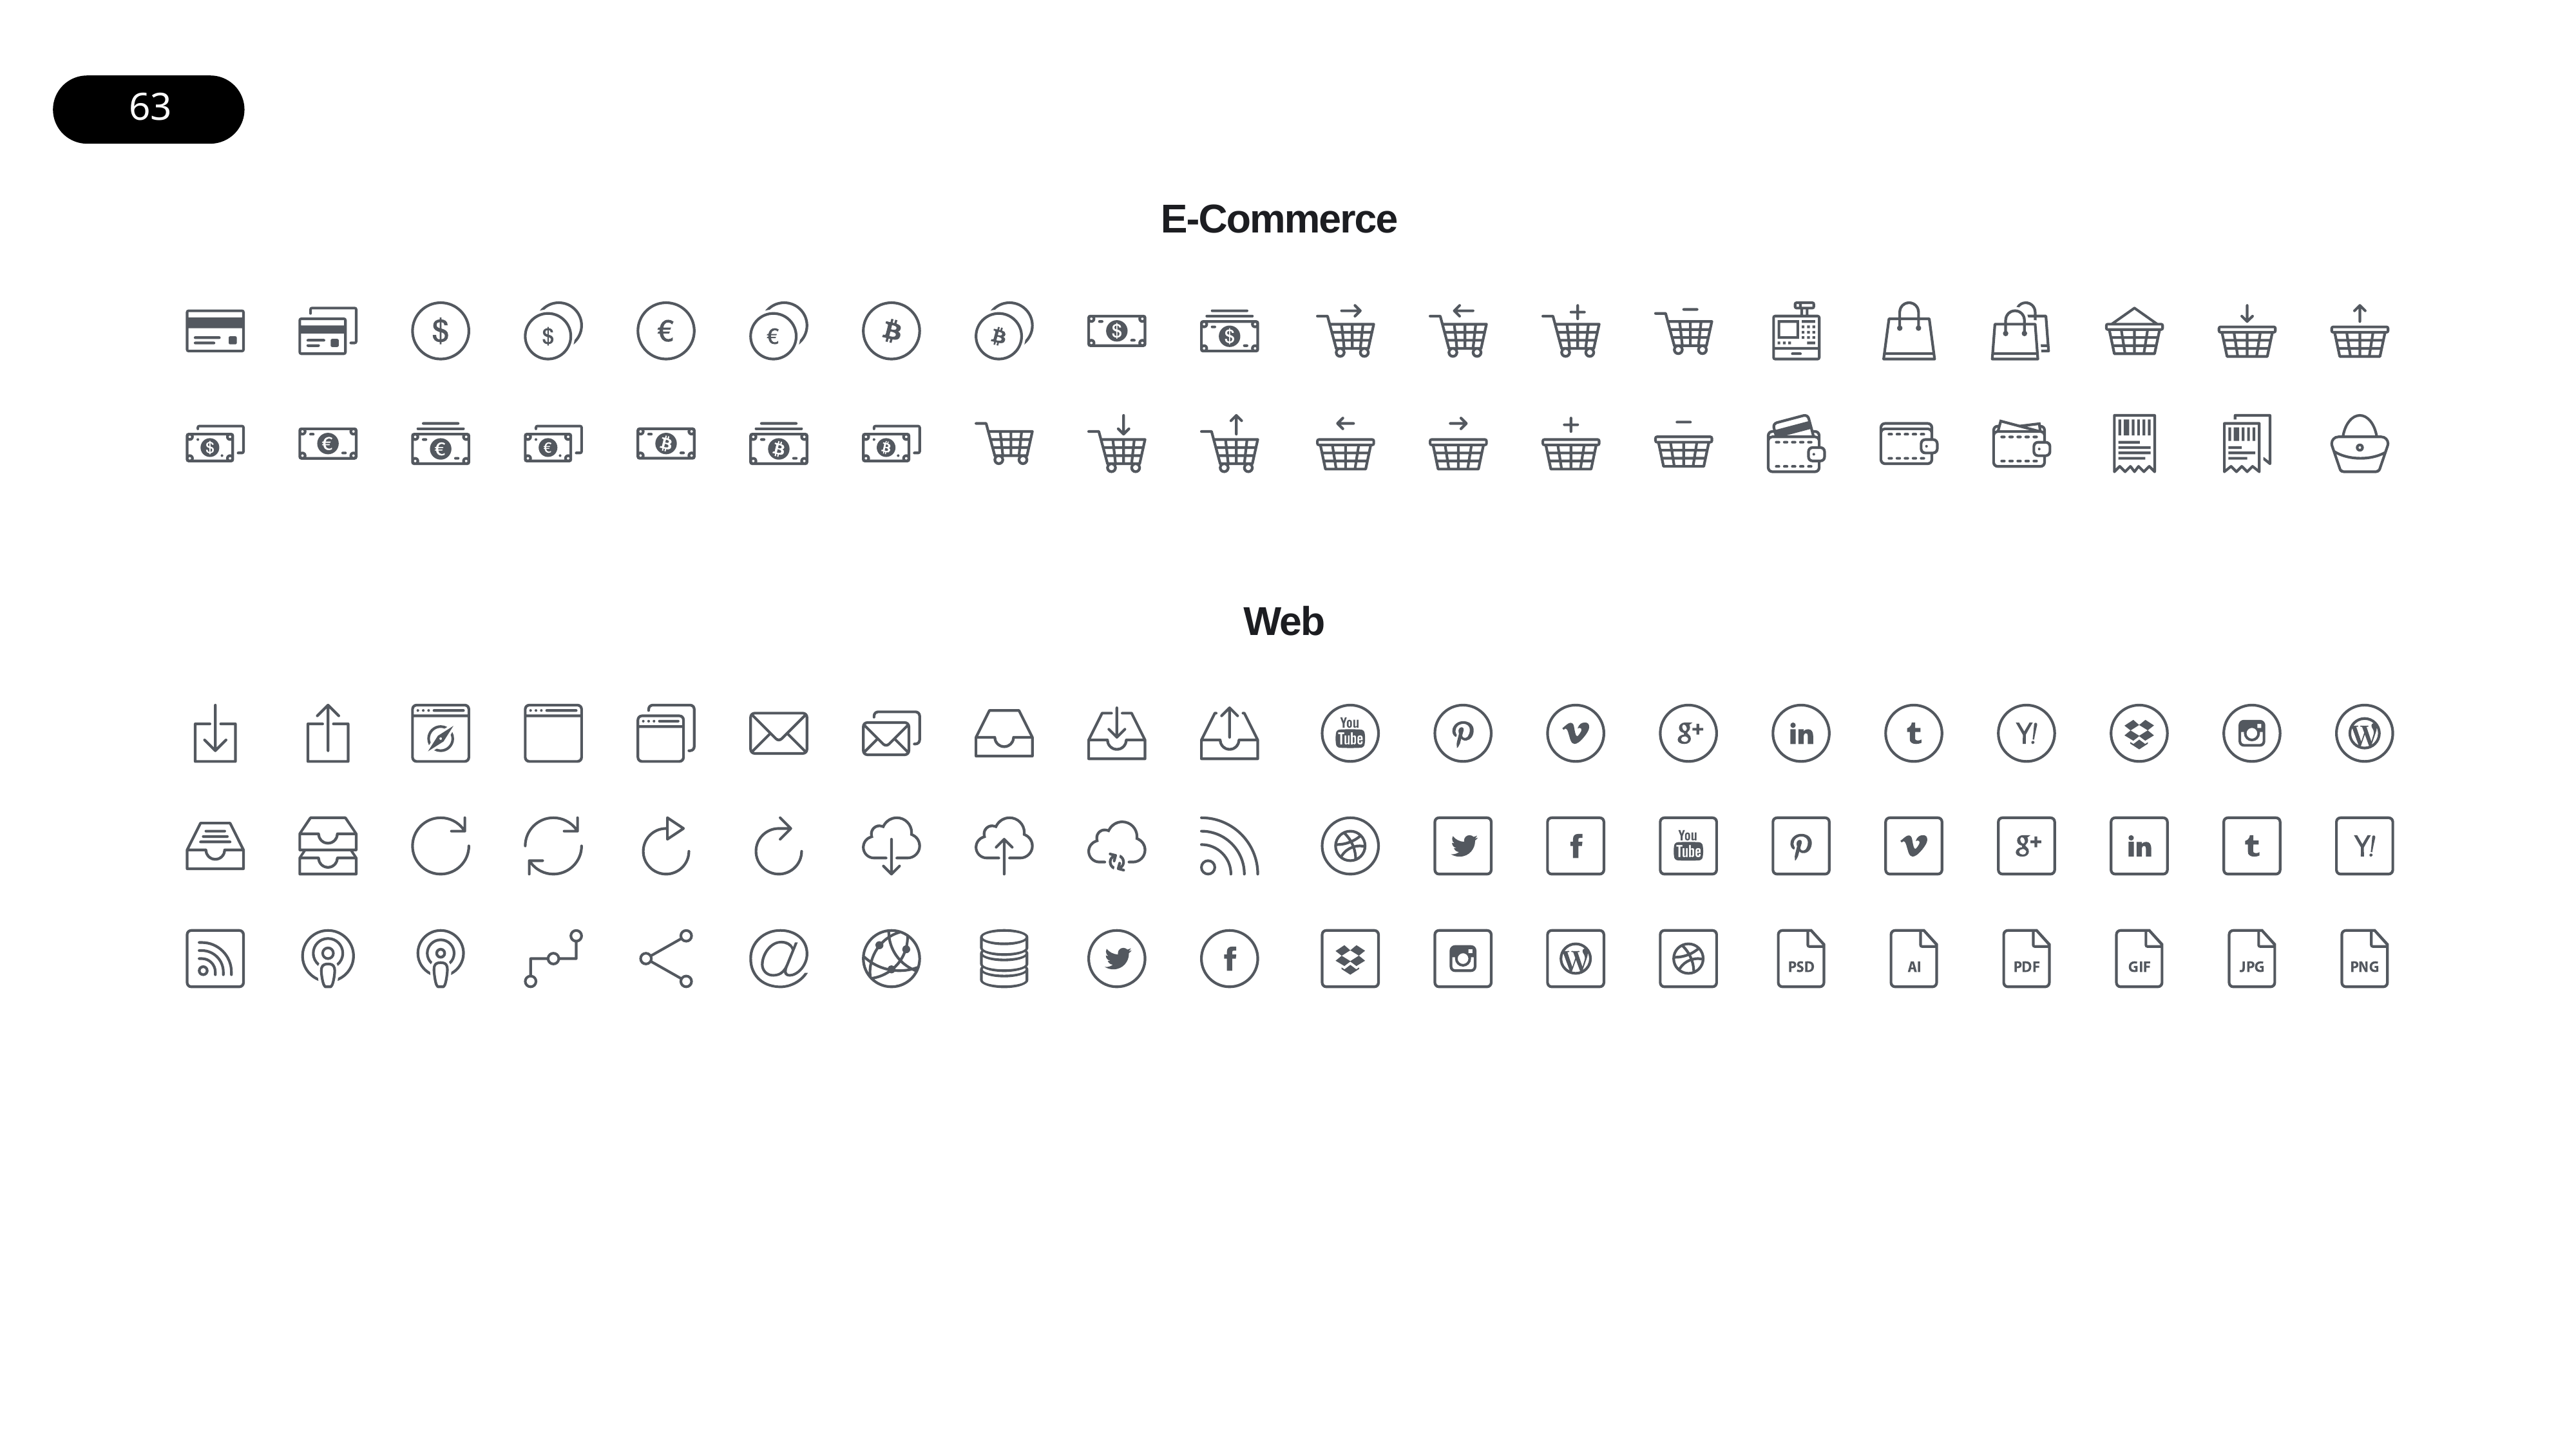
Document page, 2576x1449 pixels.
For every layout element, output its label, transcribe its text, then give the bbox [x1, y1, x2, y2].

text_box [990, 301, 1034, 345]
text_box [1433, 703, 1493, 763]
text_box [639, 929, 693, 989]
text_box [1884, 816, 1943, 876]
text_box [528, 844, 583, 876]
text_box [298, 816, 358, 876]
text_box [1546, 816, 1606, 876]
text_box [524, 433, 573, 462]
text_box [1087, 929, 1147, 989]
text_box [995, 838, 1014, 876]
text_box [316, 703, 341, 752]
text_box [1200, 816, 1259, 876]
text_box [636, 714, 685, 763]
text_box [2110, 816, 2169, 876]
text_box [2335, 816, 2394, 876]
text_box [320, 962, 336, 989]
text_box [1200, 430, 1259, 473]
text_box [765, 301, 808, 345]
text_box [862, 301, 921, 361]
text_box [1087, 712, 1147, 761]
text_box [1569, 304, 1586, 321]
text_box [975, 816, 1034, 860]
text_box Web [1239, 591, 1330, 648]
text_box [759, 422, 798, 425]
text_box [2340, 929, 2389, 989]
text_box [1229, 413, 1243, 436]
text_box [1771, 703, 1831, 763]
text_box [1200, 929, 1259, 989]
text_box [186, 822, 245, 871]
text_box [306, 722, 350, 763]
text_box [1449, 417, 1468, 430]
text_box [1116, 855, 1125, 872]
text_box [2104, 307, 2164, 355]
text_box [1675, 421, 1692, 424]
text_box [1546, 929, 1606, 989]
text_box [1336, 417, 1355, 430]
text_box [862, 433, 911, 462]
text_box [1429, 314, 1488, 358]
text_box [2113, 413, 2157, 473]
text_box [636, 427, 696, 460]
text_box [2330, 325, 2390, 358]
text_box [1771, 816, 1831, 876]
text_box [1107, 706, 1127, 739]
text_box [2223, 422, 2261, 473]
text_box [1997, 703, 2056, 763]
text_box [1997, 816, 2056, 876]
text_box [749, 433, 808, 466]
text_box [1659, 703, 1718, 763]
text_box [1433, 929, 1493, 989]
text_box [2240, 304, 2254, 323]
text_box [2002, 929, 2051, 989]
text_box [421, 422, 460, 425]
text_box [1992, 419, 2052, 468]
text_box [1453, 304, 1474, 317]
text_box [749, 712, 808, 755]
text_box [1340, 304, 1362, 317]
text_box [754, 427, 803, 430]
text_box [642, 816, 691, 876]
text_box [1316, 438, 1375, 471]
text_box [1316, 314, 1375, 358]
text_box [1654, 435, 1713, 468]
text_box [2330, 413, 2390, 473]
text_box [1879, 422, 1939, 466]
text_box [862, 816, 921, 860]
text_box [524, 929, 583, 989]
text_box [975, 422, 1034, 466]
text_box [975, 709, 1034, 758]
text_box [2110, 703, 2169, 763]
text_box [539, 301, 583, 345]
text_box [193, 722, 237, 763]
text_box [1087, 314, 1147, 347]
text_box [754, 816, 803, 876]
text_box [416, 929, 465, 976]
text_box [2217, 325, 2277, 358]
text_box [1321, 929, 1380, 989]
text_box [1429, 438, 1488, 471]
text_box [1541, 438, 1601, 471]
text_box [186, 433, 234, 462]
text_box [647, 703, 696, 752]
text_box [1884, 703, 1943, 763]
text_box [309, 307, 358, 345]
text_box [416, 427, 465, 430]
text_box [196, 424, 245, 455]
text_box [411, 301, 470, 361]
text_box [1109, 853, 1117, 870]
text_box [1220, 706, 1239, 739]
text_box [1321, 816, 1380, 876]
text_box [1087, 820, 1147, 864]
text_box [1990, 309, 2039, 361]
text_box [1087, 430, 1147, 473]
text_box [2016, 301, 2050, 353]
text_box [636, 301, 696, 361]
text_box [524, 312, 573, 361]
text_box [1682, 308, 1699, 311]
text_box [1321, 703, 1380, 763]
text_box [186, 309, 245, 353]
text_box [1772, 301, 1821, 361]
text_box [749, 312, 798, 361]
text_box [411, 433, 470, 466]
text_box [2353, 304, 2367, 323]
text_box [2228, 929, 2276, 989]
text_box [1200, 712, 1259, 761]
text_box [1205, 314, 1254, 317]
text_box [872, 424, 921, 455]
text_box [1433, 816, 1493, 876]
text_box [203, 703, 228, 752]
text_box [2115, 929, 2164, 989]
text_box [862, 721, 911, 757]
text_box [1563, 417, 1579, 433]
text_box [432, 961, 449, 989]
text_box [980, 929, 1029, 989]
text_box [411, 816, 470, 876]
text_box [534, 424, 583, 455]
text_box E-Commerce [1156, 188, 1402, 245]
text_box [2222, 816, 2282, 876]
text_box [862, 929, 921, 989]
text_box [975, 312, 1024, 361]
text_box [524, 703, 583, 763]
text_box [1210, 309, 1248, 312]
text_box [298, 427, 358, 460]
text_box [1766, 413, 1826, 473]
text_box [411, 703, 470, 763]
text_box [524, 816, 579, 848]
text_box [1116, 413, 1131, 436]
text_box [882, 838, 901, 876]
text_box [301, 929, 355, 981]
text_box [1546, 703, 1606, 763]
text_box [2233, 413, 2272, 466]
text_box [1654, 312, 1713, 355]
text_box [2335, 703, 2394, 763]
text_box [1659, 929, 1718, 989]
text_box [1882, 301, 1936, 361]
text_box [1777, 929, 1826, 989]
text_box [2222, 703, 2282, 763]
text_box [749, 929, 808, 989]
text_box [1659, 816, 1718, 876]
text_box [1541, 314, 1601, 358]
text_box [186, 929, 245, 989]
text_box [1200, 320, 1259, 353]
text_box [1889, 929, 1938, 989]
text_box [298, 317, 347, 355]
text_box [872, 710, 921, 746]
